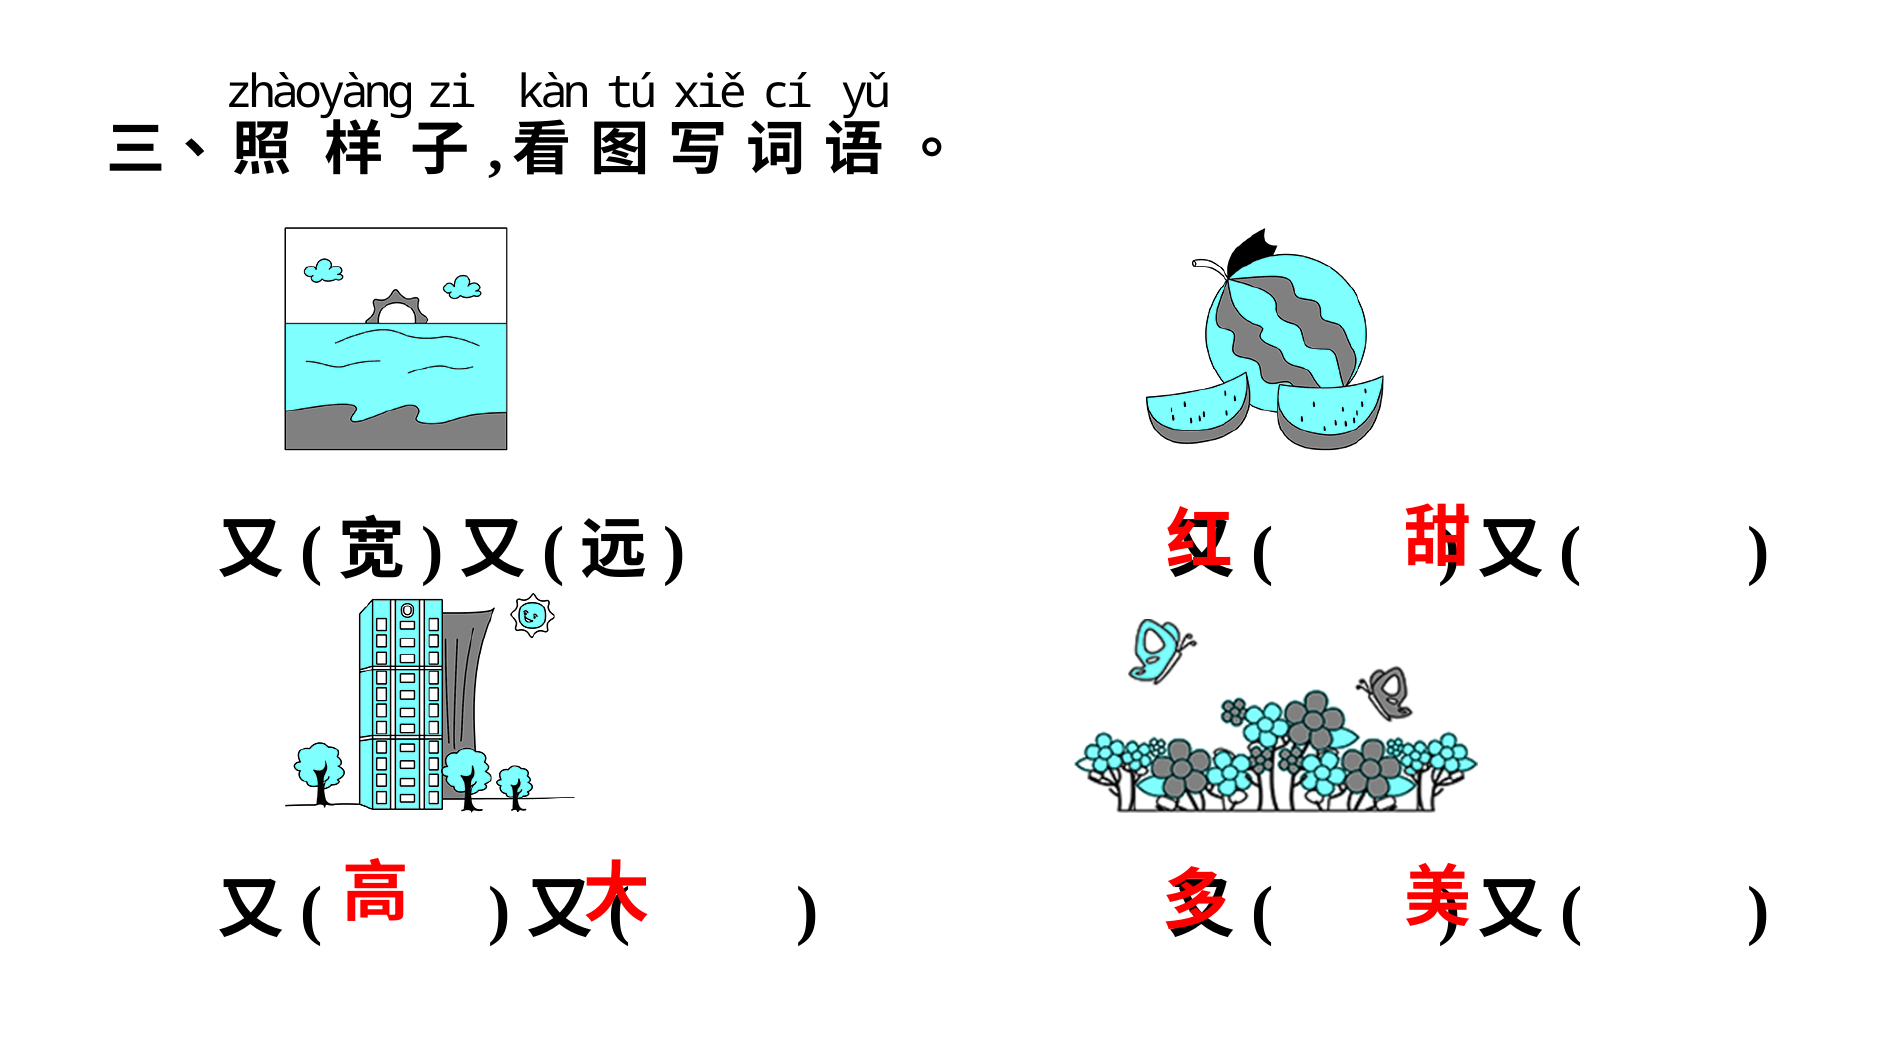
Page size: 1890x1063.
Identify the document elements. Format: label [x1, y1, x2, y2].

text_box [105, 60, 1826, 946]
